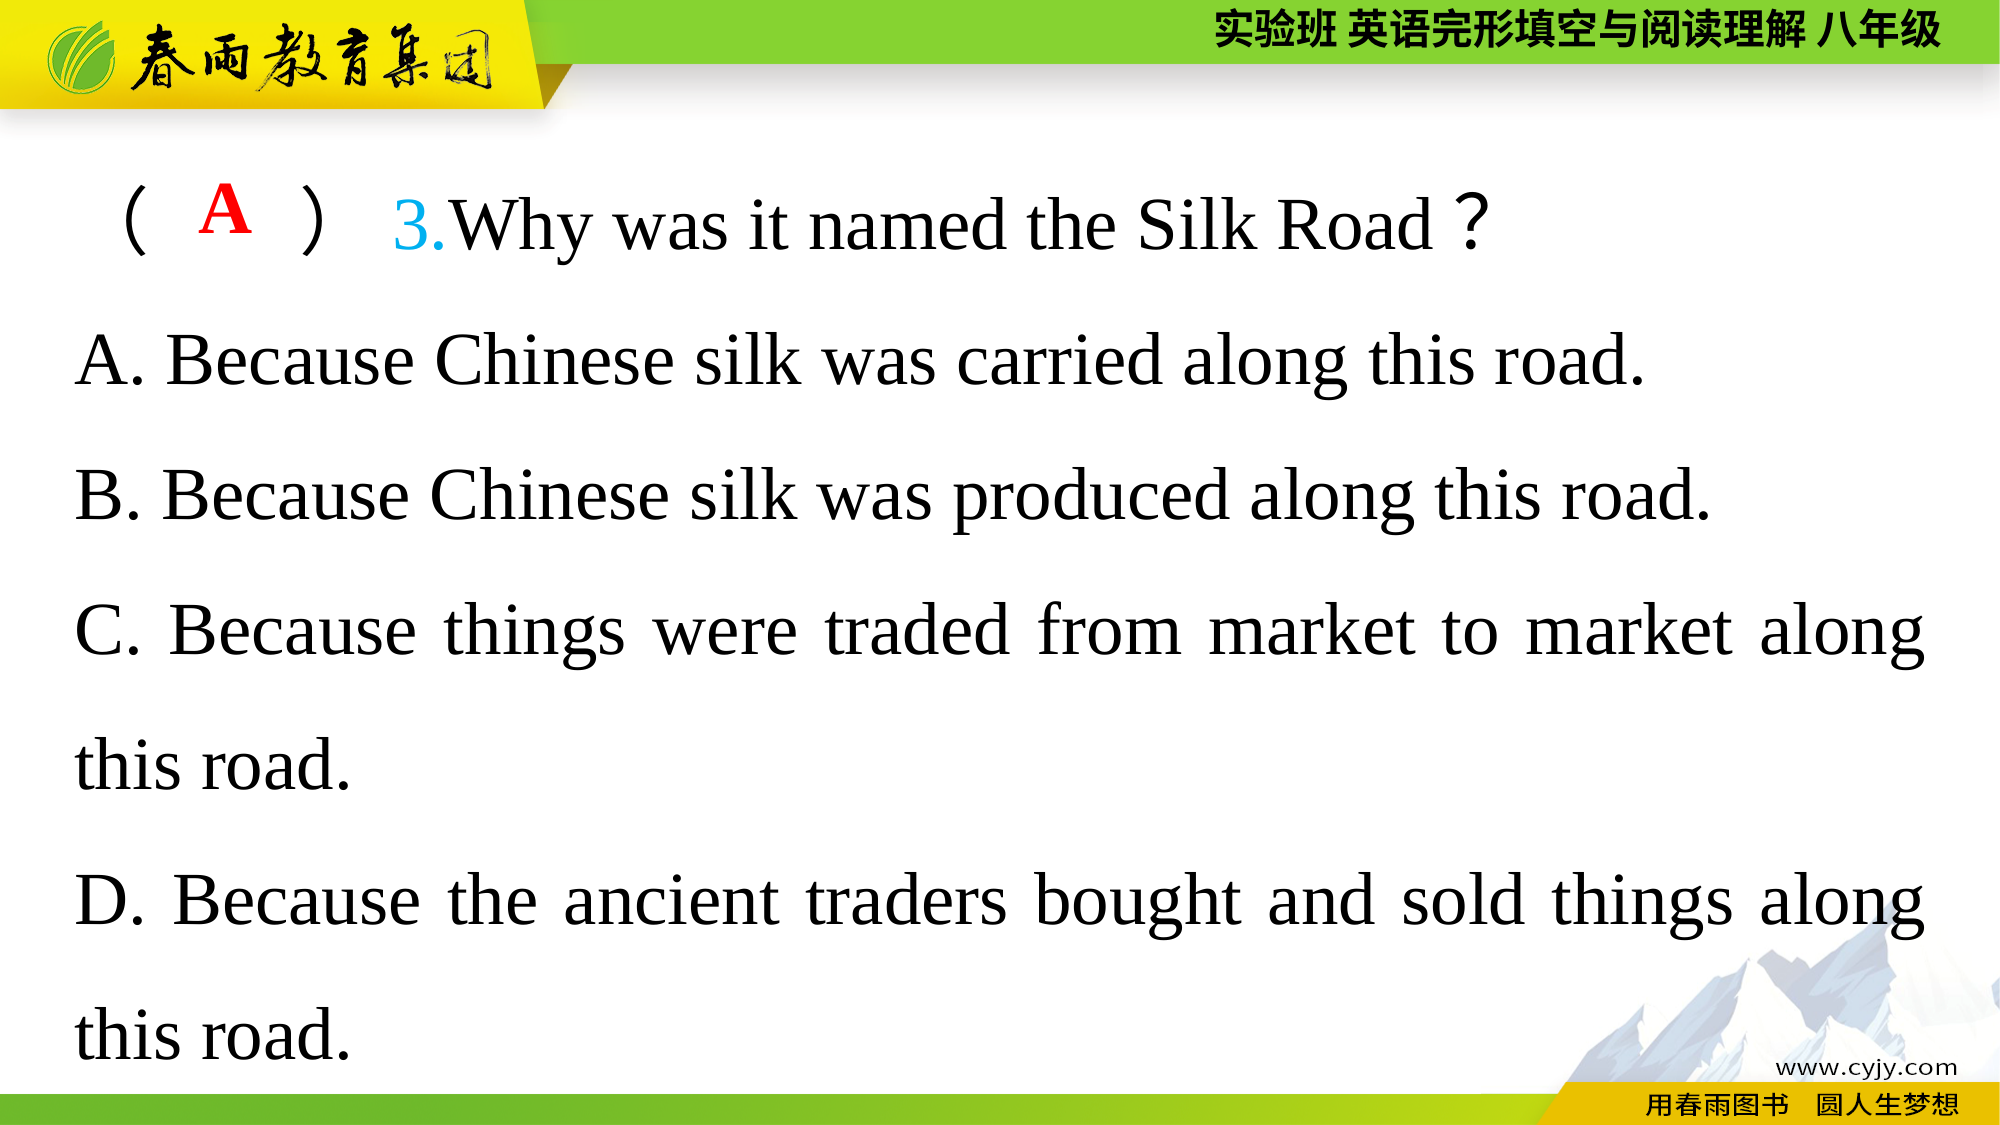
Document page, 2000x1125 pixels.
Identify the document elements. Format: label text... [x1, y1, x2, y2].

list （ ）3.Why was it named the Silk Road？ A. Because Chinese silk was carried along this road. B. Because Chinese silk was produced along this road. C. Because things were traded from market to market along this road. D. Because the ancient traders bought and sold things along this road. [59, 122, 1944, 1076]
text_box A [183, 150, 268, 256]
picture [0, 0, 2000, 1125]
